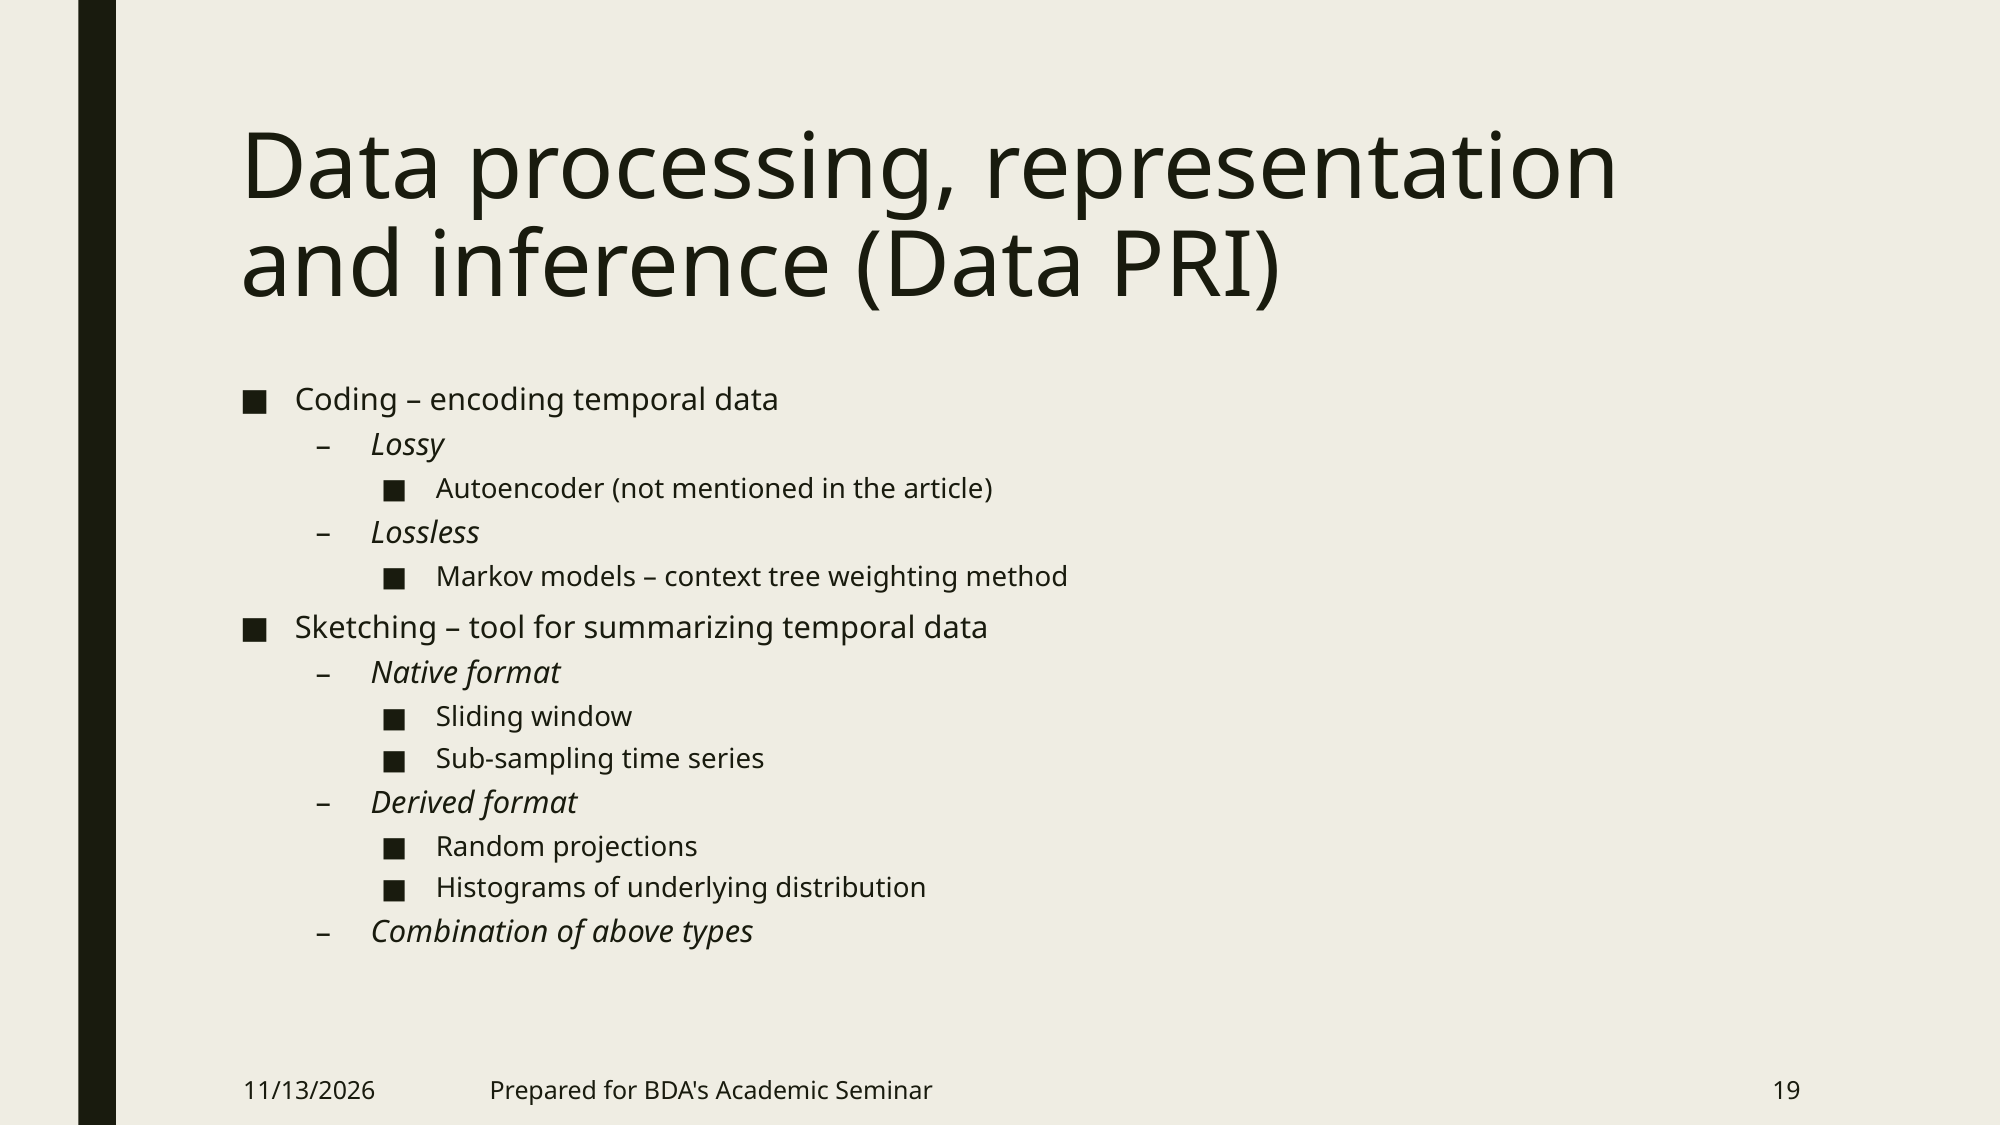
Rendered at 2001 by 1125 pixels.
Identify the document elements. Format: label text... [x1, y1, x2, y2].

footer Prepared for BDA's Academic Seminar [474, 1058, 1505, 1125]
list Coding – encoding temporal data Lossy Autoencoder (not mentioned in the article) Lossless Markov models – context tree weighting method Sketching – tool for summarizing temporal data Native format Sliding window Sub-sampling time series Derived format Random projections Histograms of underlying distribution Combination of above types [225, 375, 1800, 963]
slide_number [228, 1058, 426, 1125]
slide_number 19 [1553, 1058, 1816, 1125]
title Data processing, representation and inference (Data PRI) [225, 112, 1800, 357]
